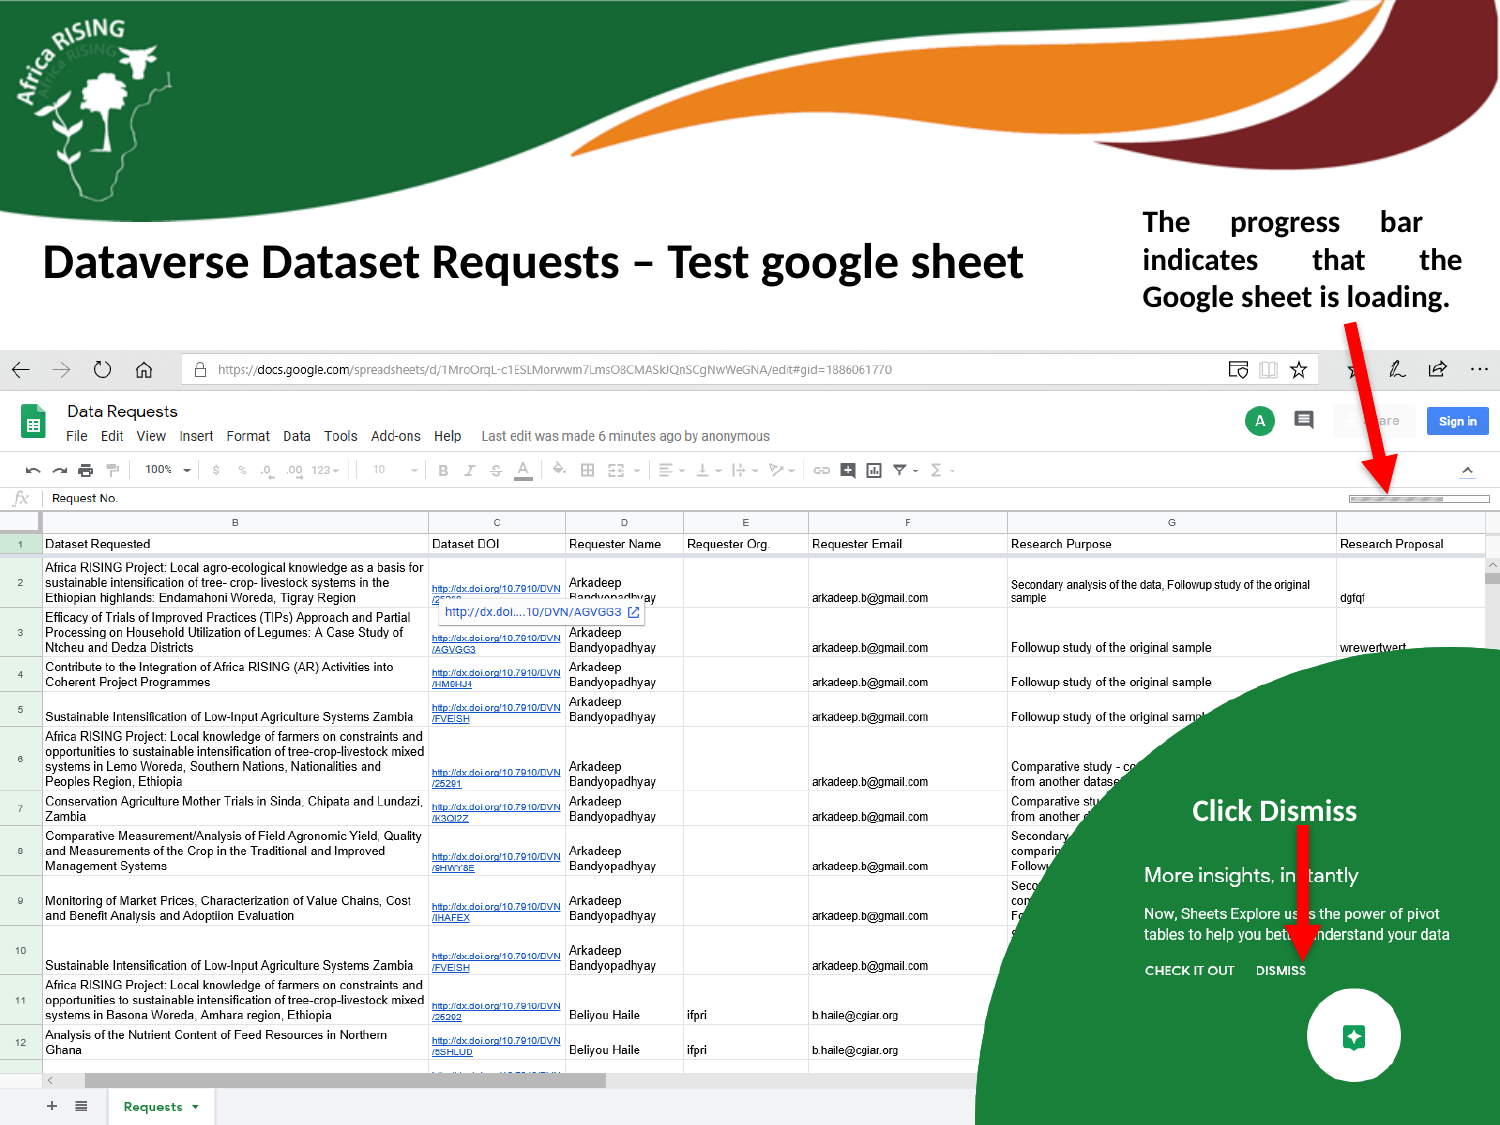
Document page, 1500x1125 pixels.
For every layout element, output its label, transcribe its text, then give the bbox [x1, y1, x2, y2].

picture [0, 349, 1500, 1125]
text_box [1349, 322, 1388, 495]
text_box Dataverse Dataset Requests – Test google sheet [27, 221, 1050, 297]
text_box The progress bar indicates that the Google sheet is loading. [1127, 194, 1478, 322]
picture [0, 0, 1499, 222]
